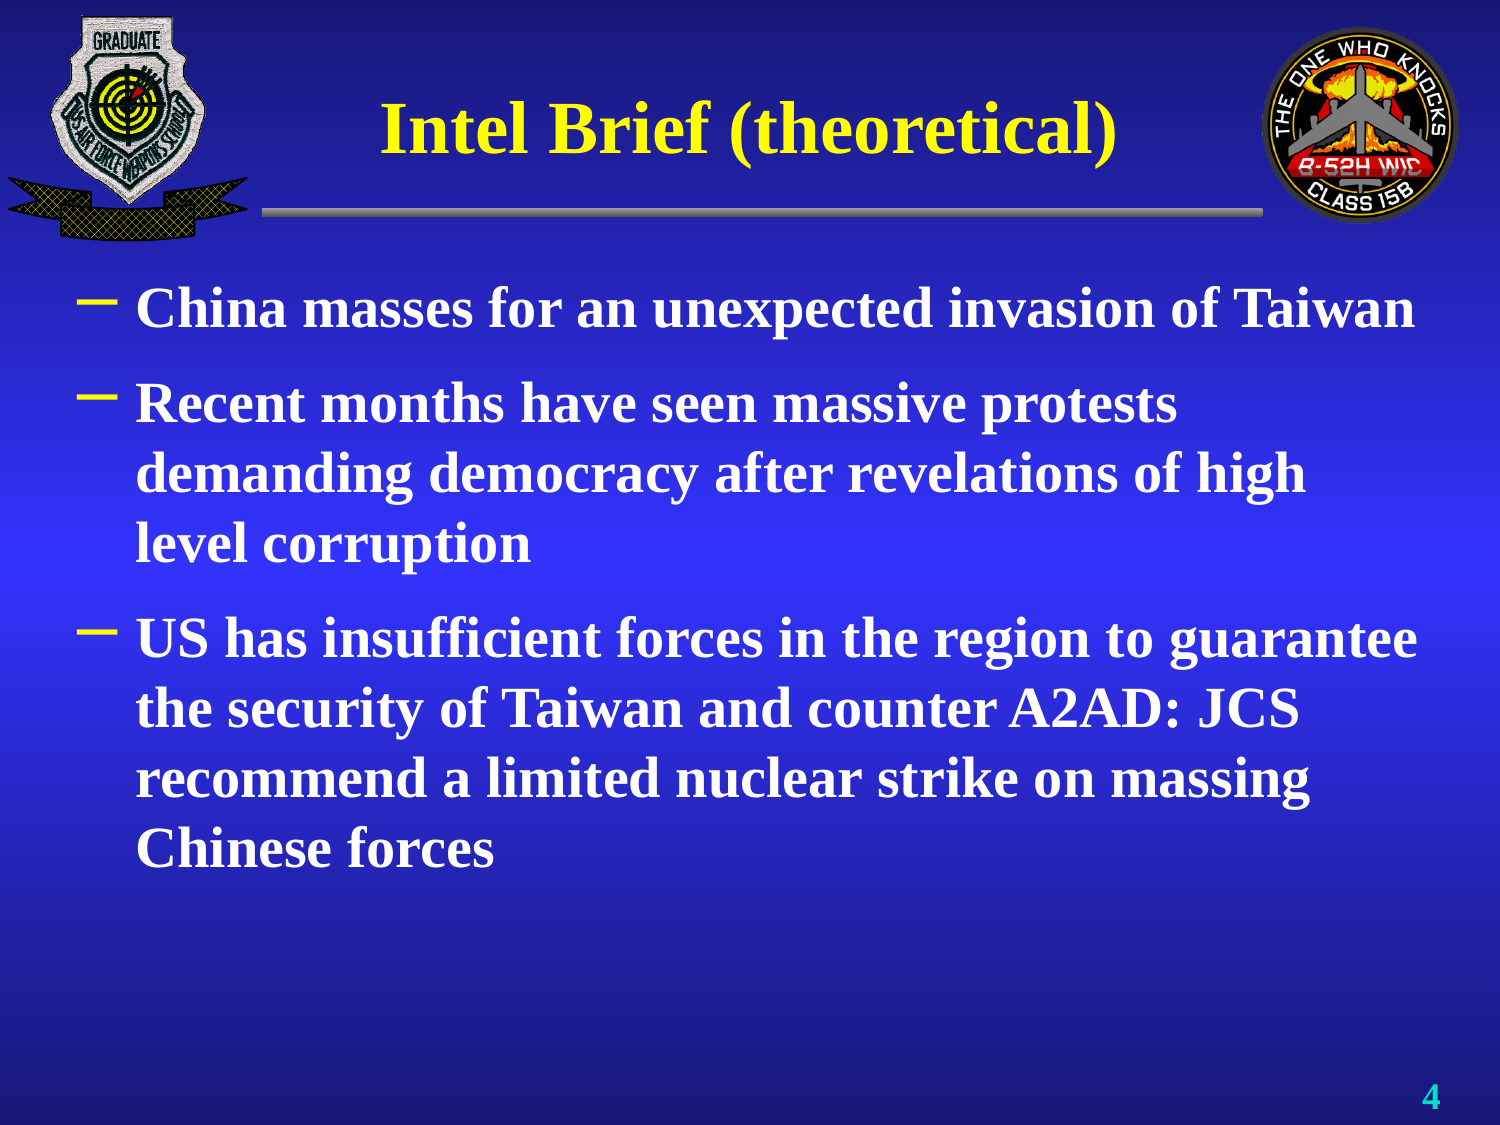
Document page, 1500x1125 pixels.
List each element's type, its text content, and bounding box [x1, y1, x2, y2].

list China masses for an unexpected invasion of Taiwan Recent months have seen massive protests demanding democracy after revelations of high level corruption US has insufficient forces in the region to guarantee the security of Taiwan and counter A2AD: JCS recommend a limited nuclear strike on massing Chinese forces [61, 261, 1438, 1049]
picture [47, 11, 209, 207]
picture [1262, 26, 1459, 224]
title Intel Brief (theoretical) [255, 32, 1244, 221]
